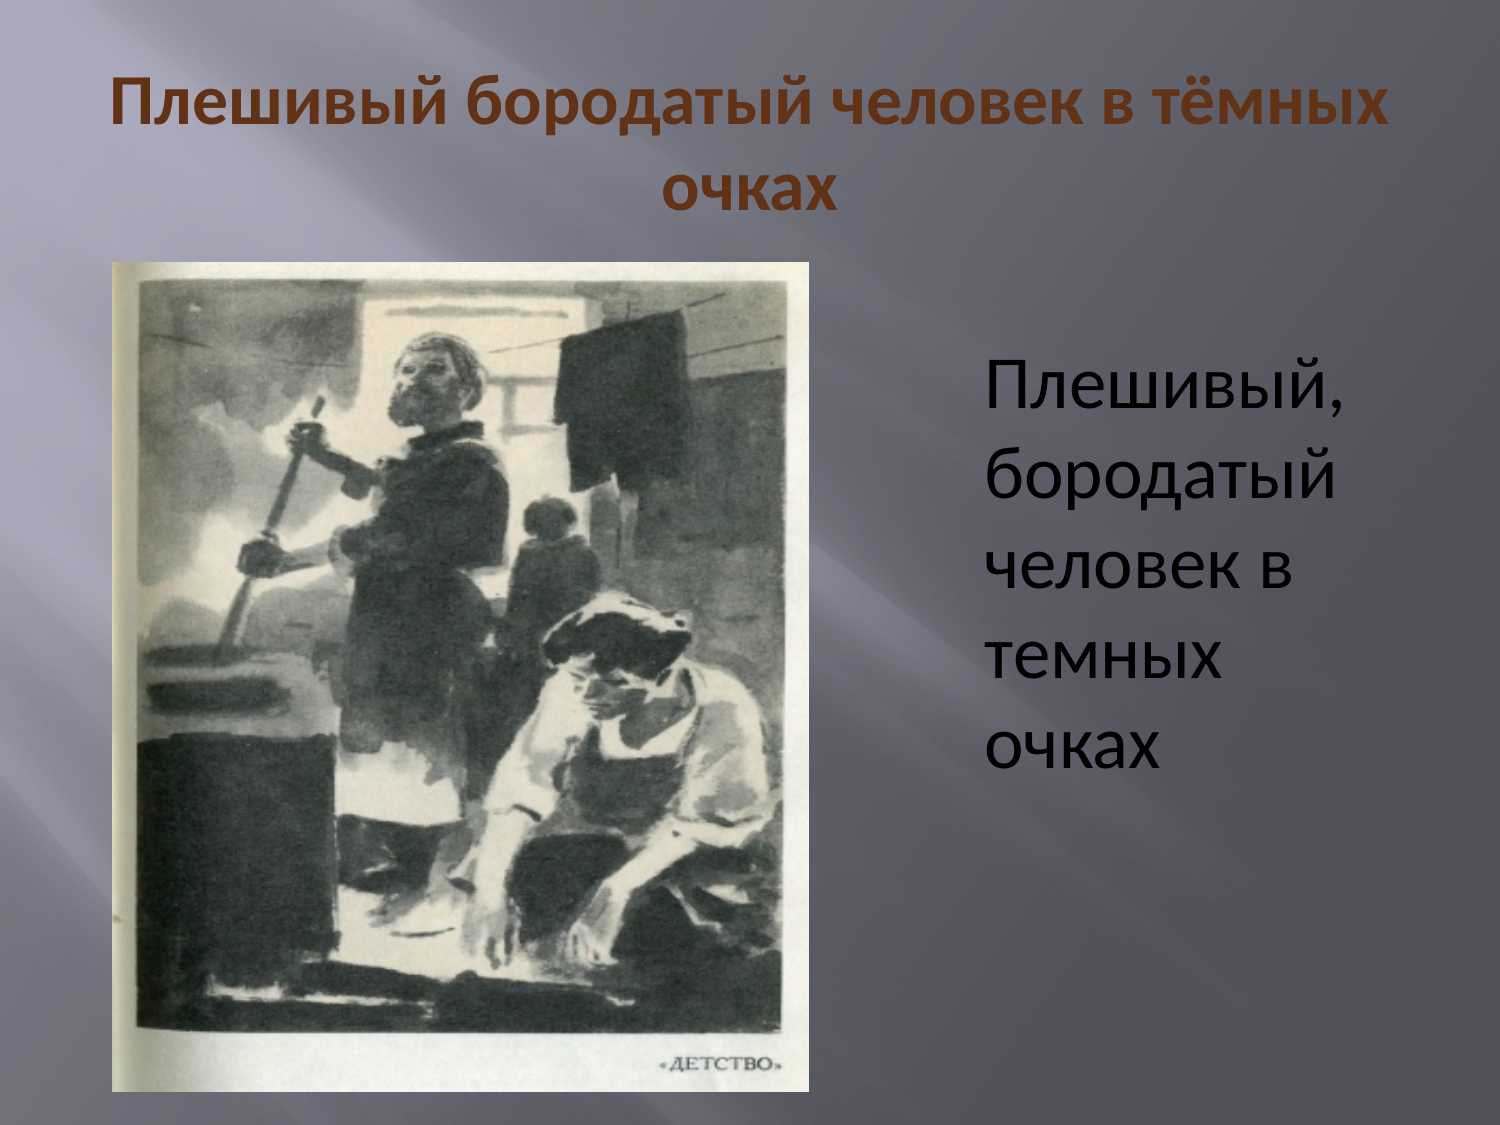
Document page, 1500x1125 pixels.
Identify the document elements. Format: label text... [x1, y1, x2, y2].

title Плешивый бородатый человек в тёмных очках [75, 45, 1425, 233]
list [111, 262, 810, 1092]
list Плешивый, бородатый человек в темных очках [879, 326, 1425, 1005]
